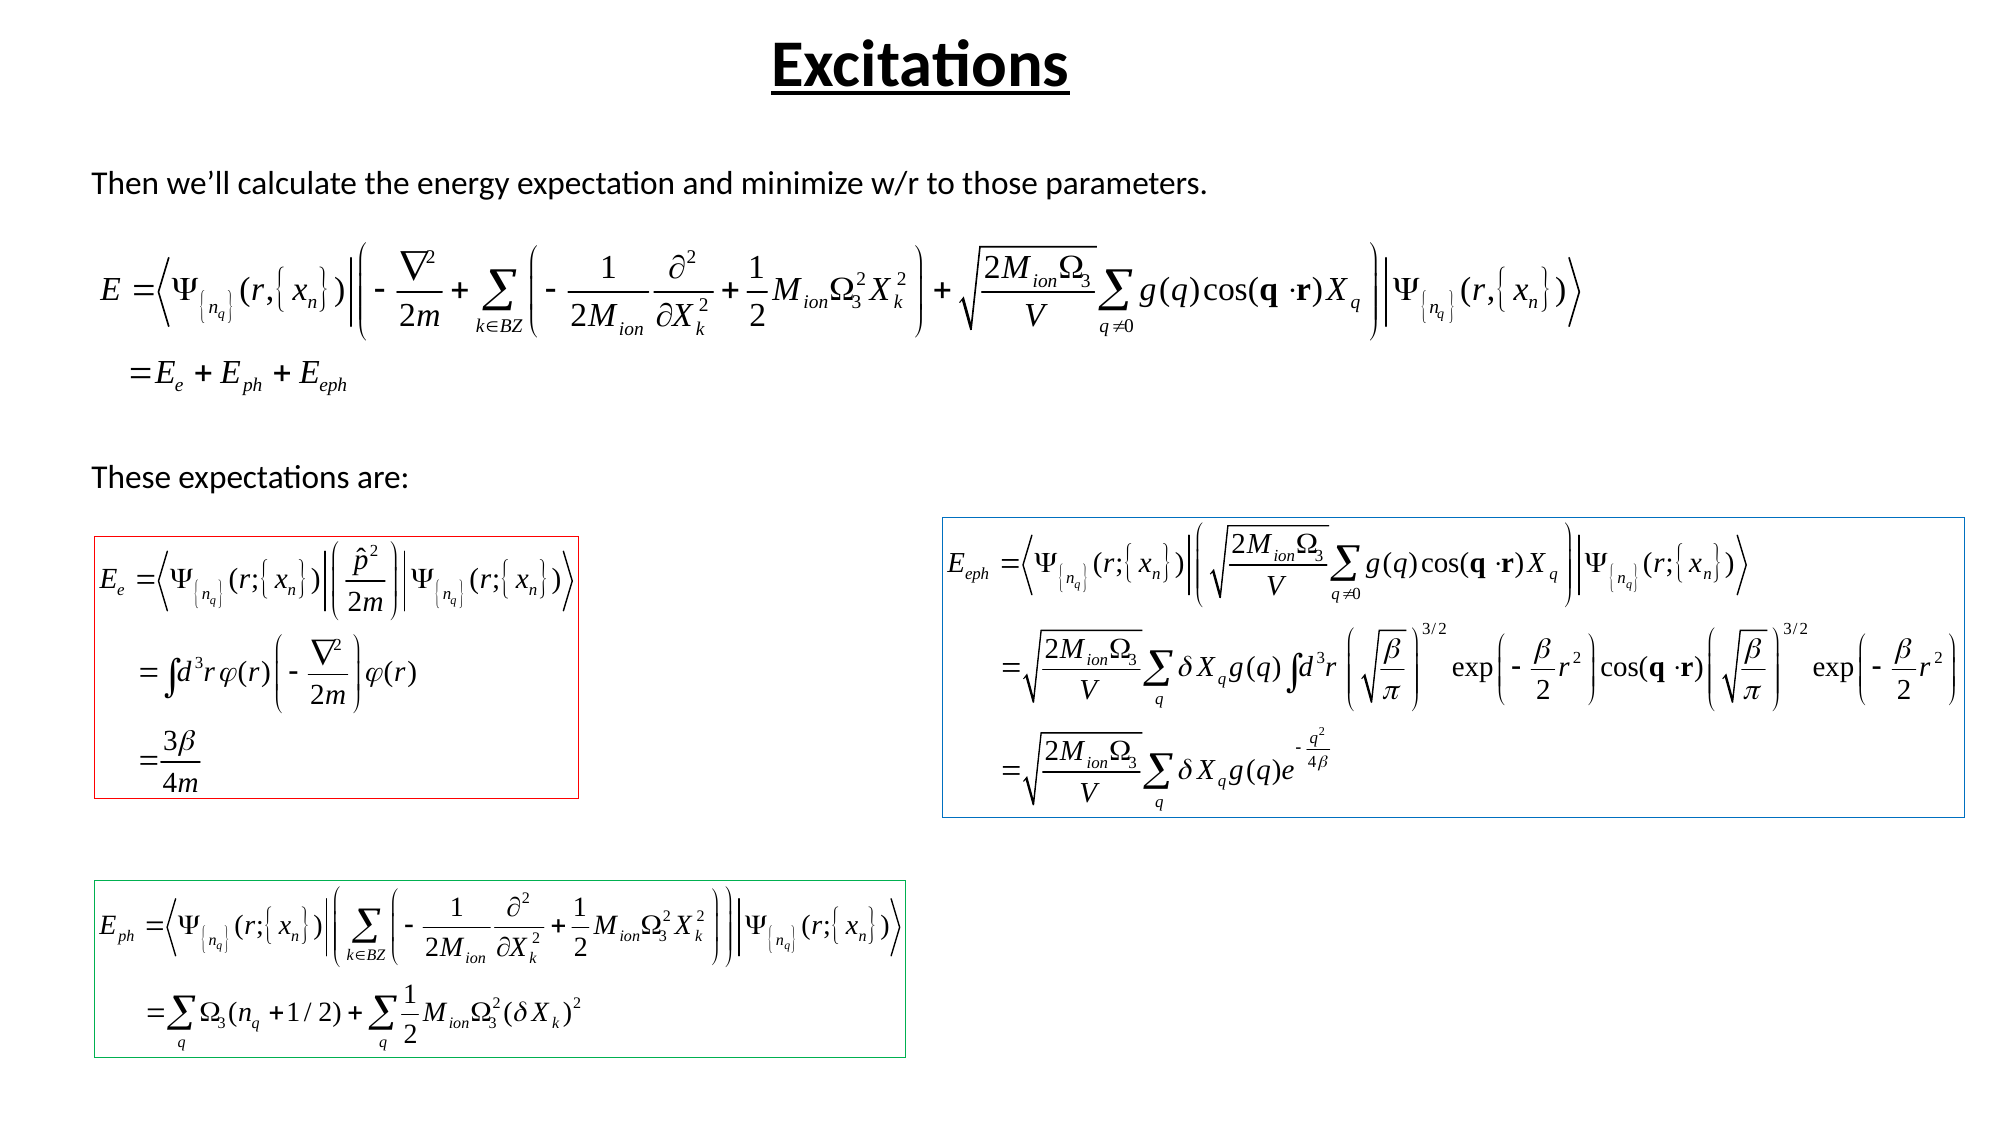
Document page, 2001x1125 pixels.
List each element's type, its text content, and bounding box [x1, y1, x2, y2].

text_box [94, 536, 580, 799]
title Excitations [629, 8, 1212, 109]
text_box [94, 880, 906, 1058]
text_box Then we’ll calculate the energy expectation and minimize w/r to those parameters. [76, 153, 1281, 209]
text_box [942, 517, 1965, 818]
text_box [94, 235, 1588, 403]
text_box These expectations are: [76, 447, 847, 503]
